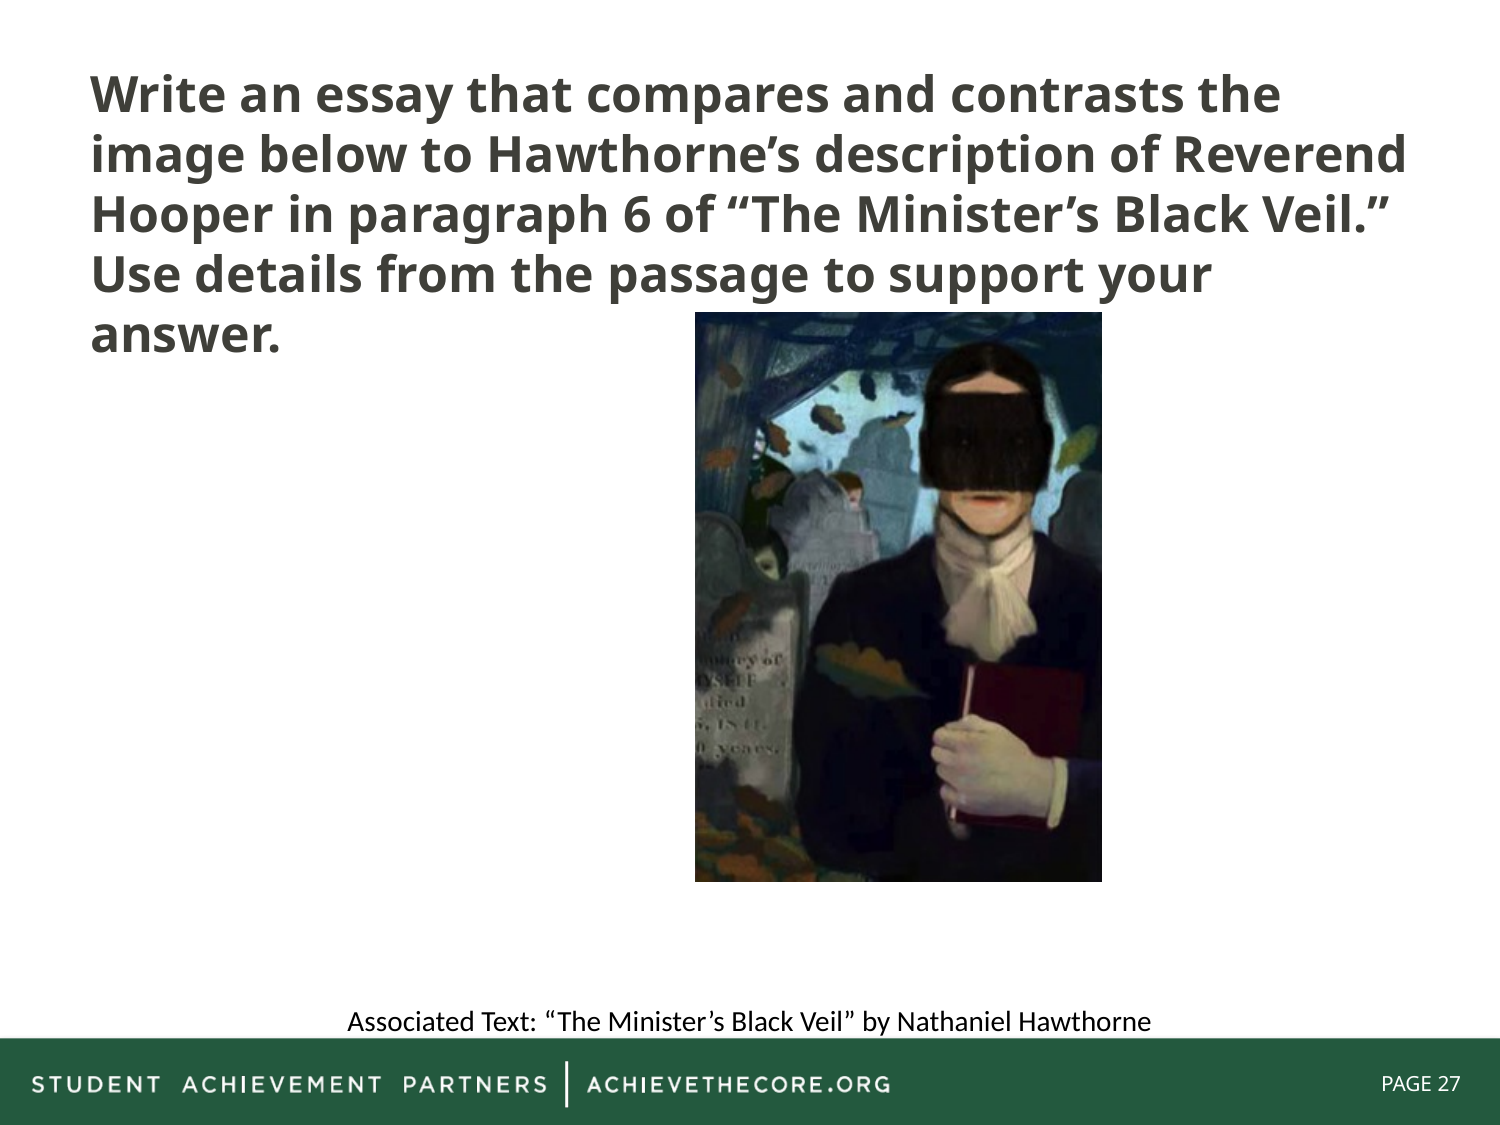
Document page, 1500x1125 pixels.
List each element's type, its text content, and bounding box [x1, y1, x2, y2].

picture [694, 312, 1102, 882]
list Write an essay that compares and contrasts the image below to Hawthorne’s description of Reverend Hooper in paragraph 6 of “The Minister’s Black Veil.” Use details from the passage to support your answer. [75, 55, 1425, 928]
text_box Associated Text: “The Minister’s Black Veil” by Nathaniel Hawthorne [74, 995, 1425, 1045]
